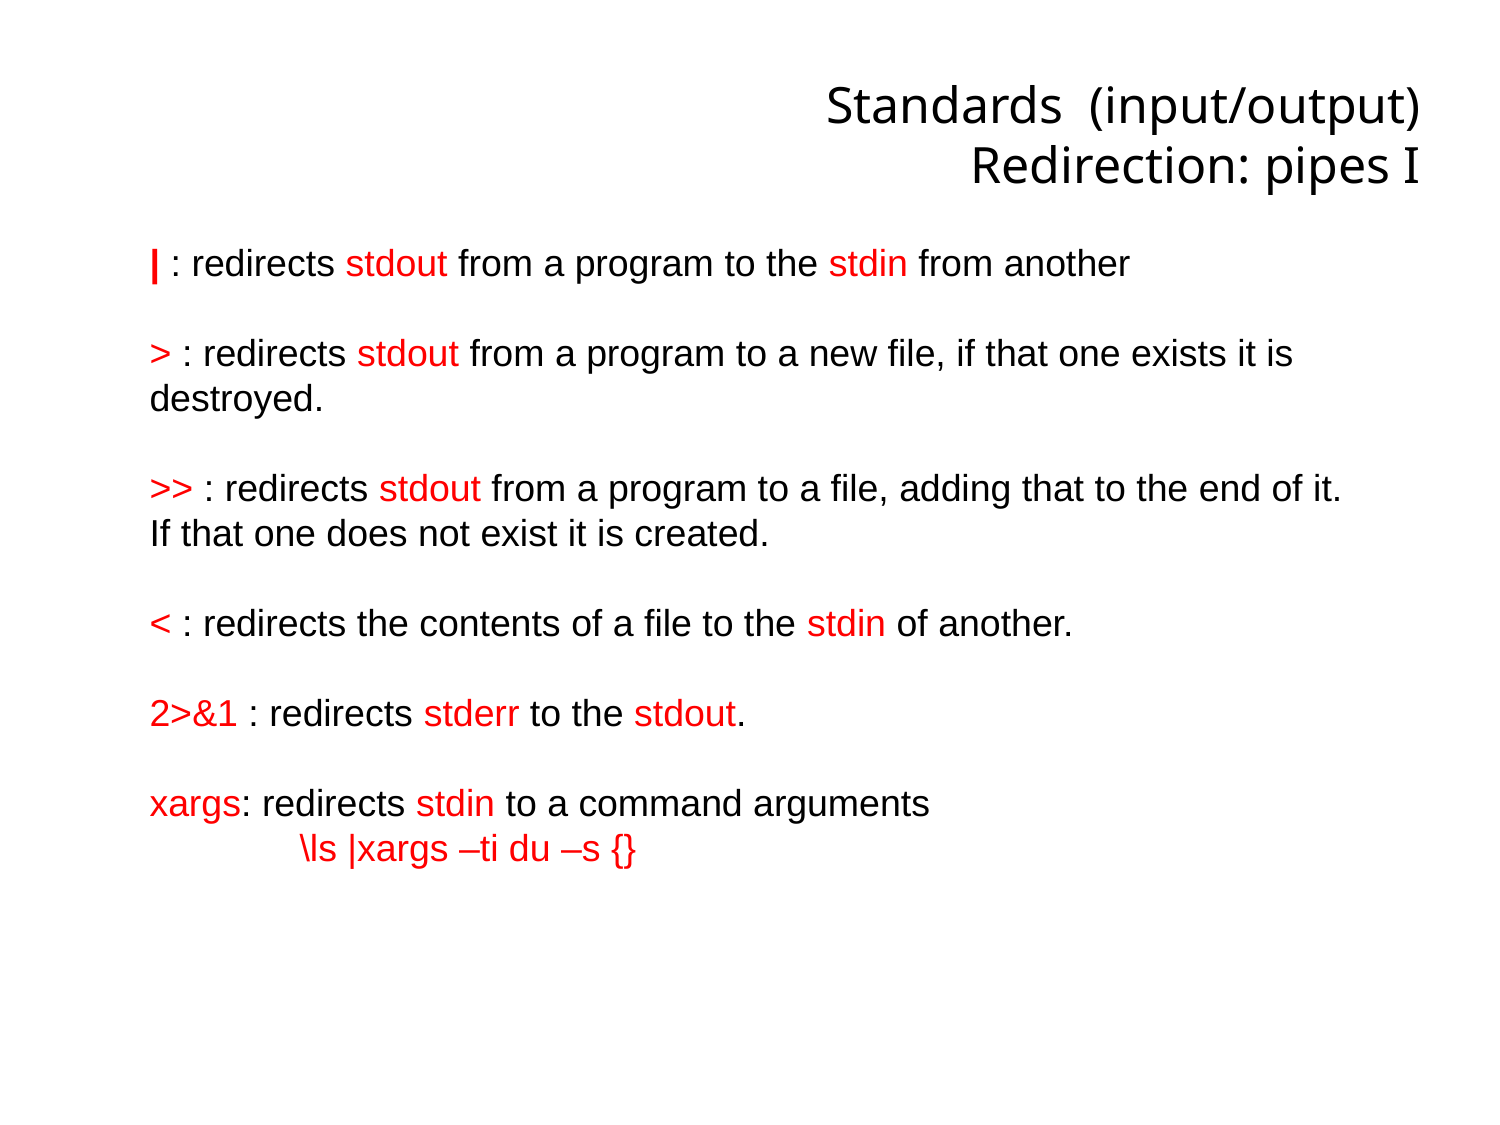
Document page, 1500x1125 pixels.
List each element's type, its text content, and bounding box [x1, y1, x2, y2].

text_box Standards (input/output) Redirection: pipes I [195, 65, 1436, 201]
text_box | : redirects stdout from a program to the stdin from another > : redirects stdout from a program to a new file, if that one exists it is destroyed. >> : redirects stdout from a program to a file, adding that to the end of it. If that one does not exist it is created. < : redirects the contents of a file to the stdin of another. 2>&1 : redirects stderr to the stdout. xargs: redirects stdin to a command arguments \ls |xargs –ti du –s {} [134, 231, 1363, 921]
